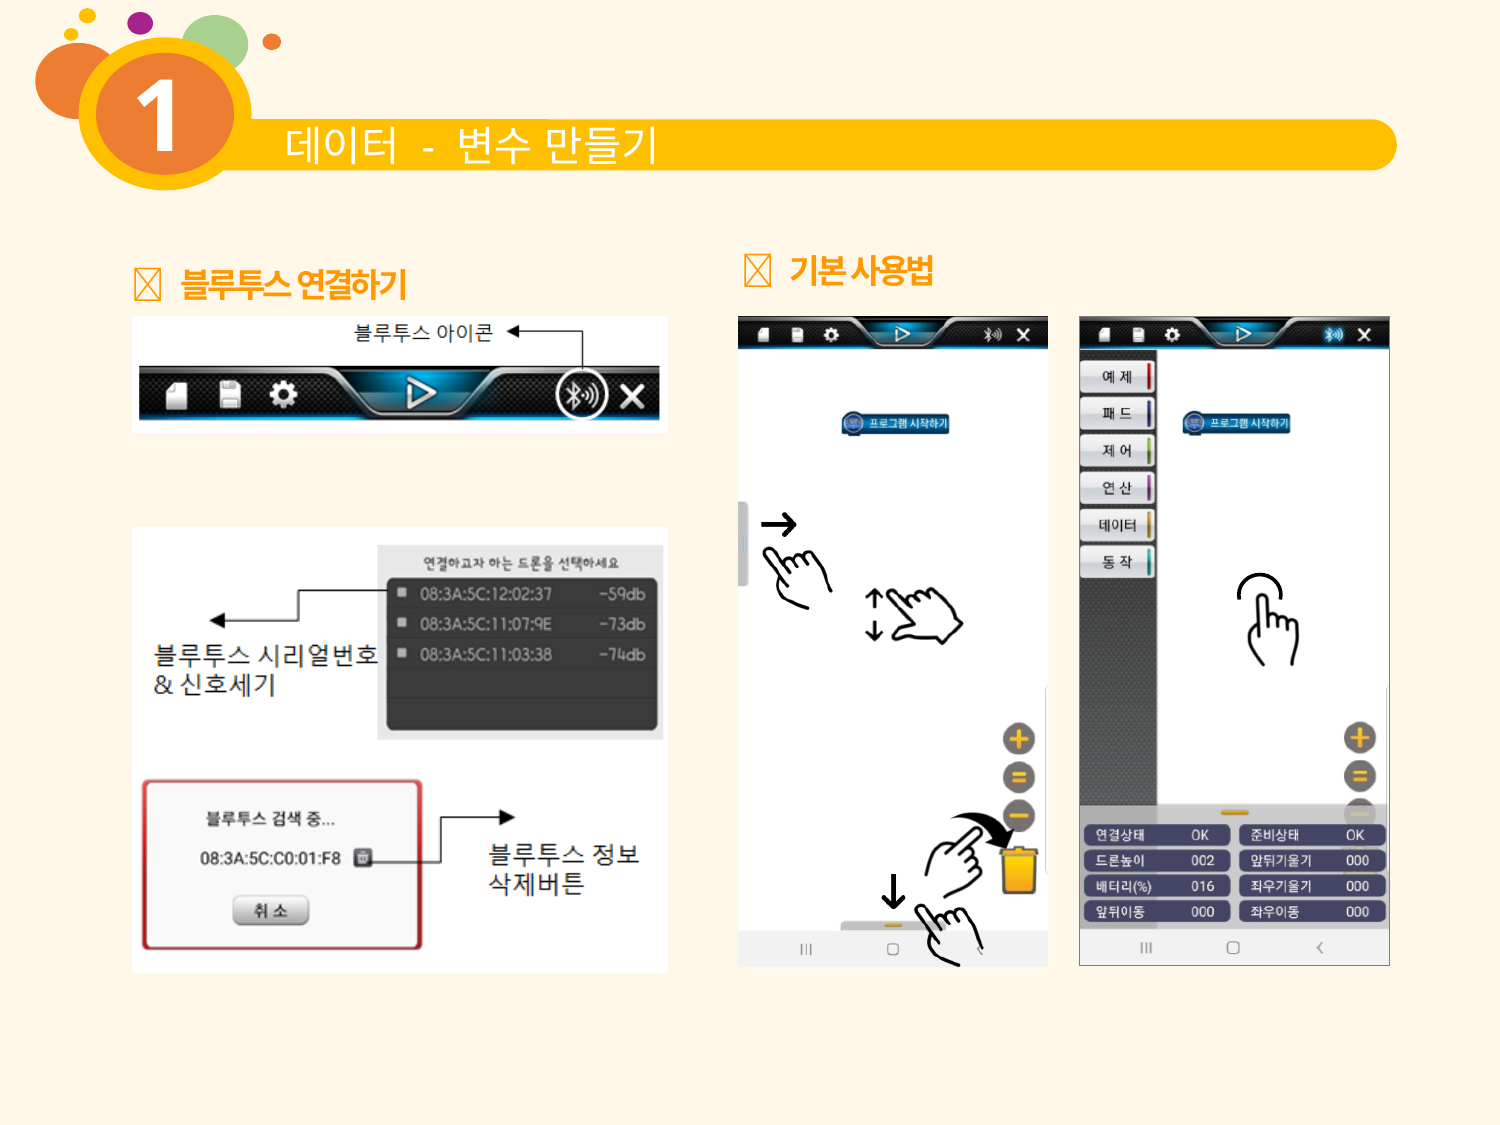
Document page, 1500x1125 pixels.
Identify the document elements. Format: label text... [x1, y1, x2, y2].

text_box  기본 사용법 [726, 222, 1158, 298]
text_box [738, 316, 1389, 973]
picture [132, 527, 668, 973]
text_box  블루투스 연결하기 [117, 236, 548, 312]
text_box 1 [117, 43, 271, 179]
text_box 데이터 - 변수 만들기 [269, 103, 1500, 192]
picture [132, 316, 668, 433]
